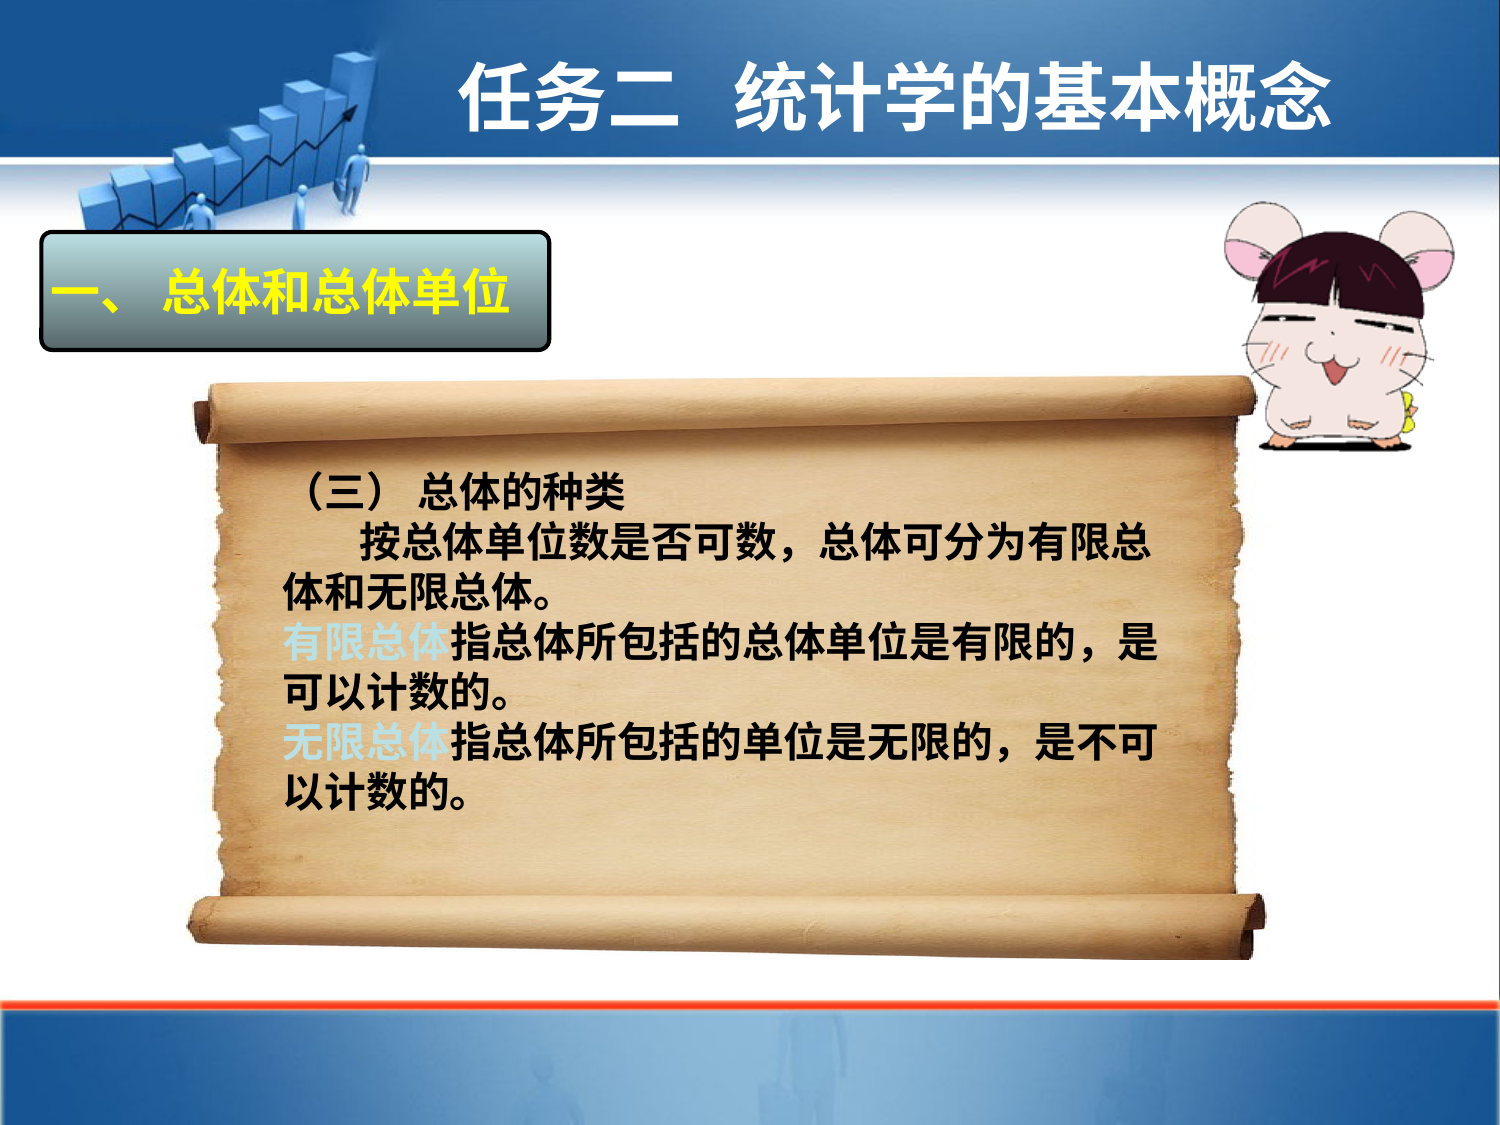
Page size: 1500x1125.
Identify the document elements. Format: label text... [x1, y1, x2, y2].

text_box 任务二 统计学的基本概念 [442, 42, 1500, 148]
text_box [41, 231, 550, 253]
picture [0, 0, 1500, 1125]
text_box 一、 总体和总体单位 [35, 253, 591, 328]
text_box [41, 328, 550, 350]
